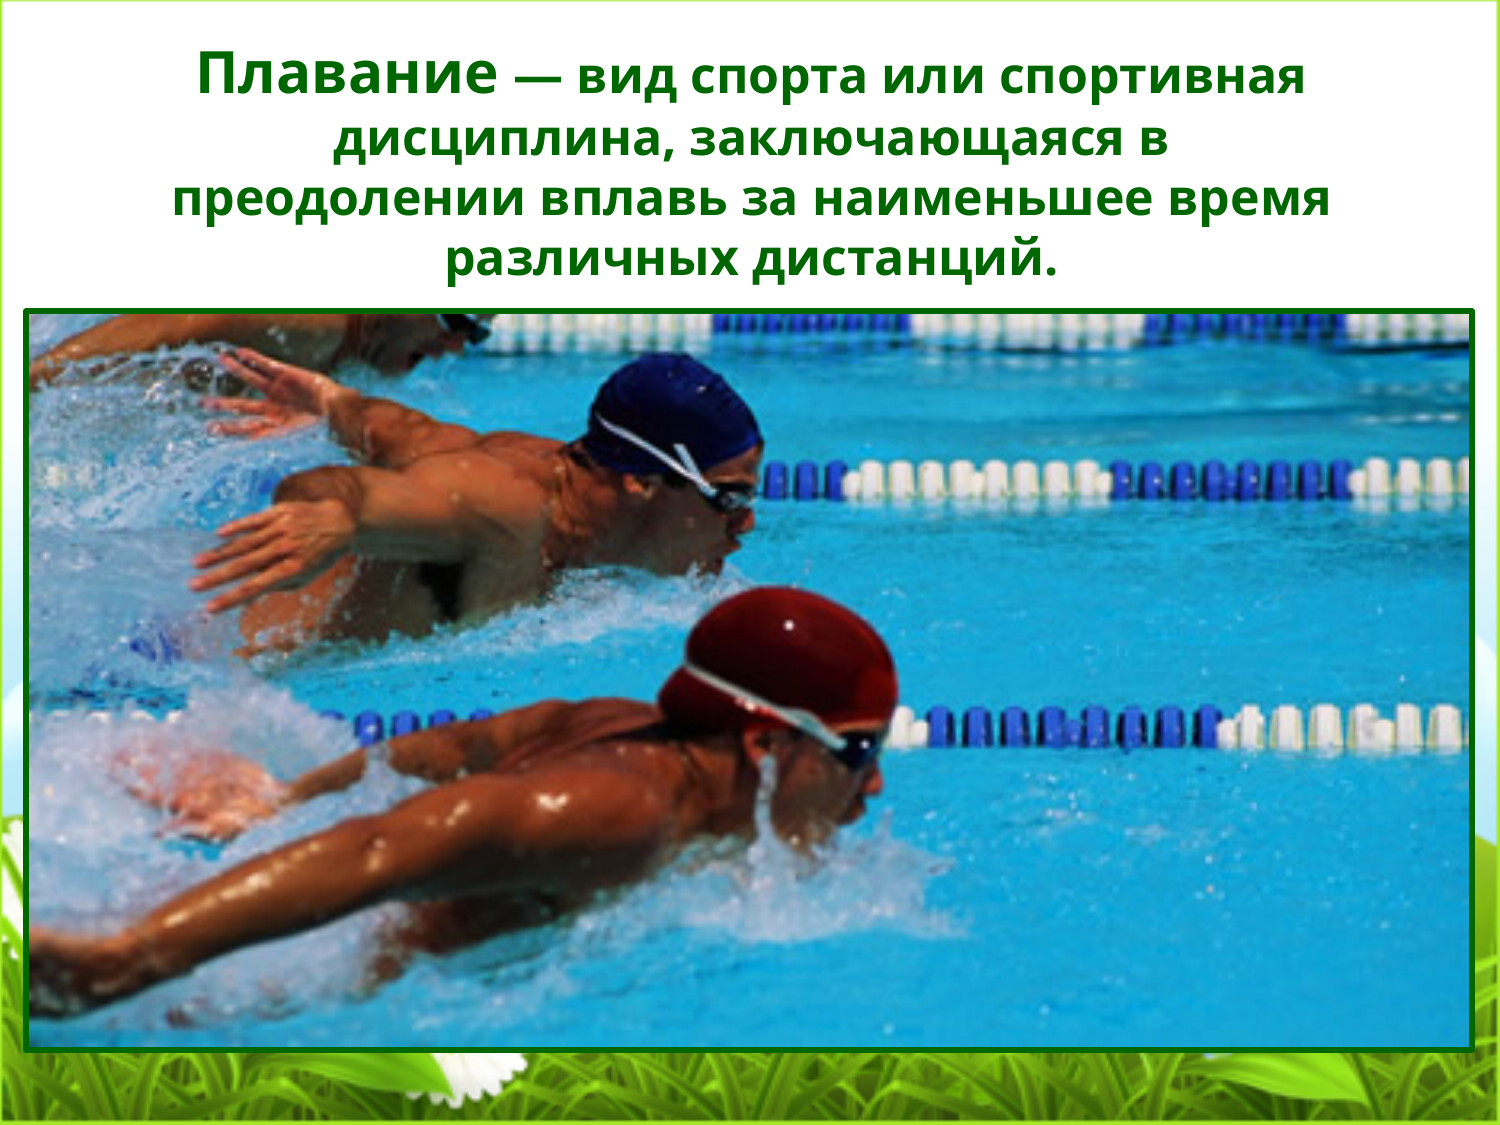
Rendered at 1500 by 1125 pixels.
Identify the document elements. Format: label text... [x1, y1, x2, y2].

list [29, 314, 1469, 1048]
picture [0, 0, 1500, 1125]
title Плавание — вид спорта или спортивная дисциплина, заключающаяся в преодолении вплавь за наименьшее время различных дистанций. [76, 66, 1427, 254]
